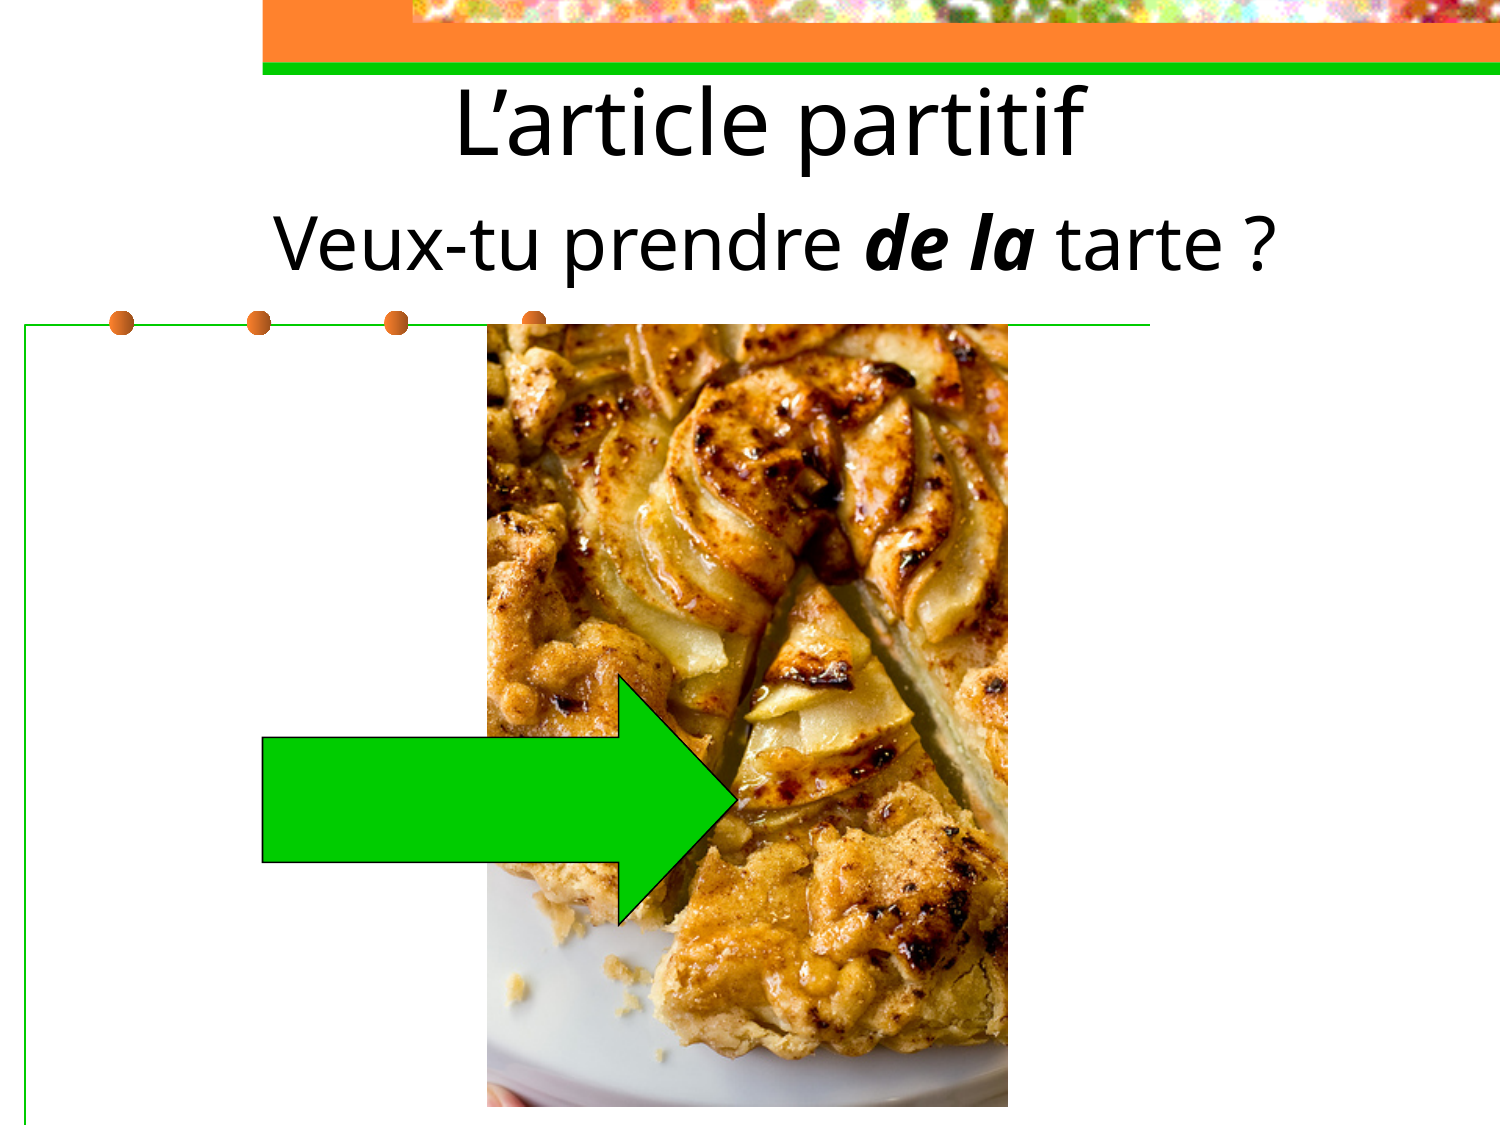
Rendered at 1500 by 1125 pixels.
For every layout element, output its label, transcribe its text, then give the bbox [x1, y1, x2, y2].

text_box [262, 737, 482, 863]
title L’article partitif [100, 37, 1438, 200]
picture [487, 324, 1009, 1107]
picture [412, 0, 1500, 23]
list Veux-tu prendre de la tarte ? [137, 187, 1413, 300]
